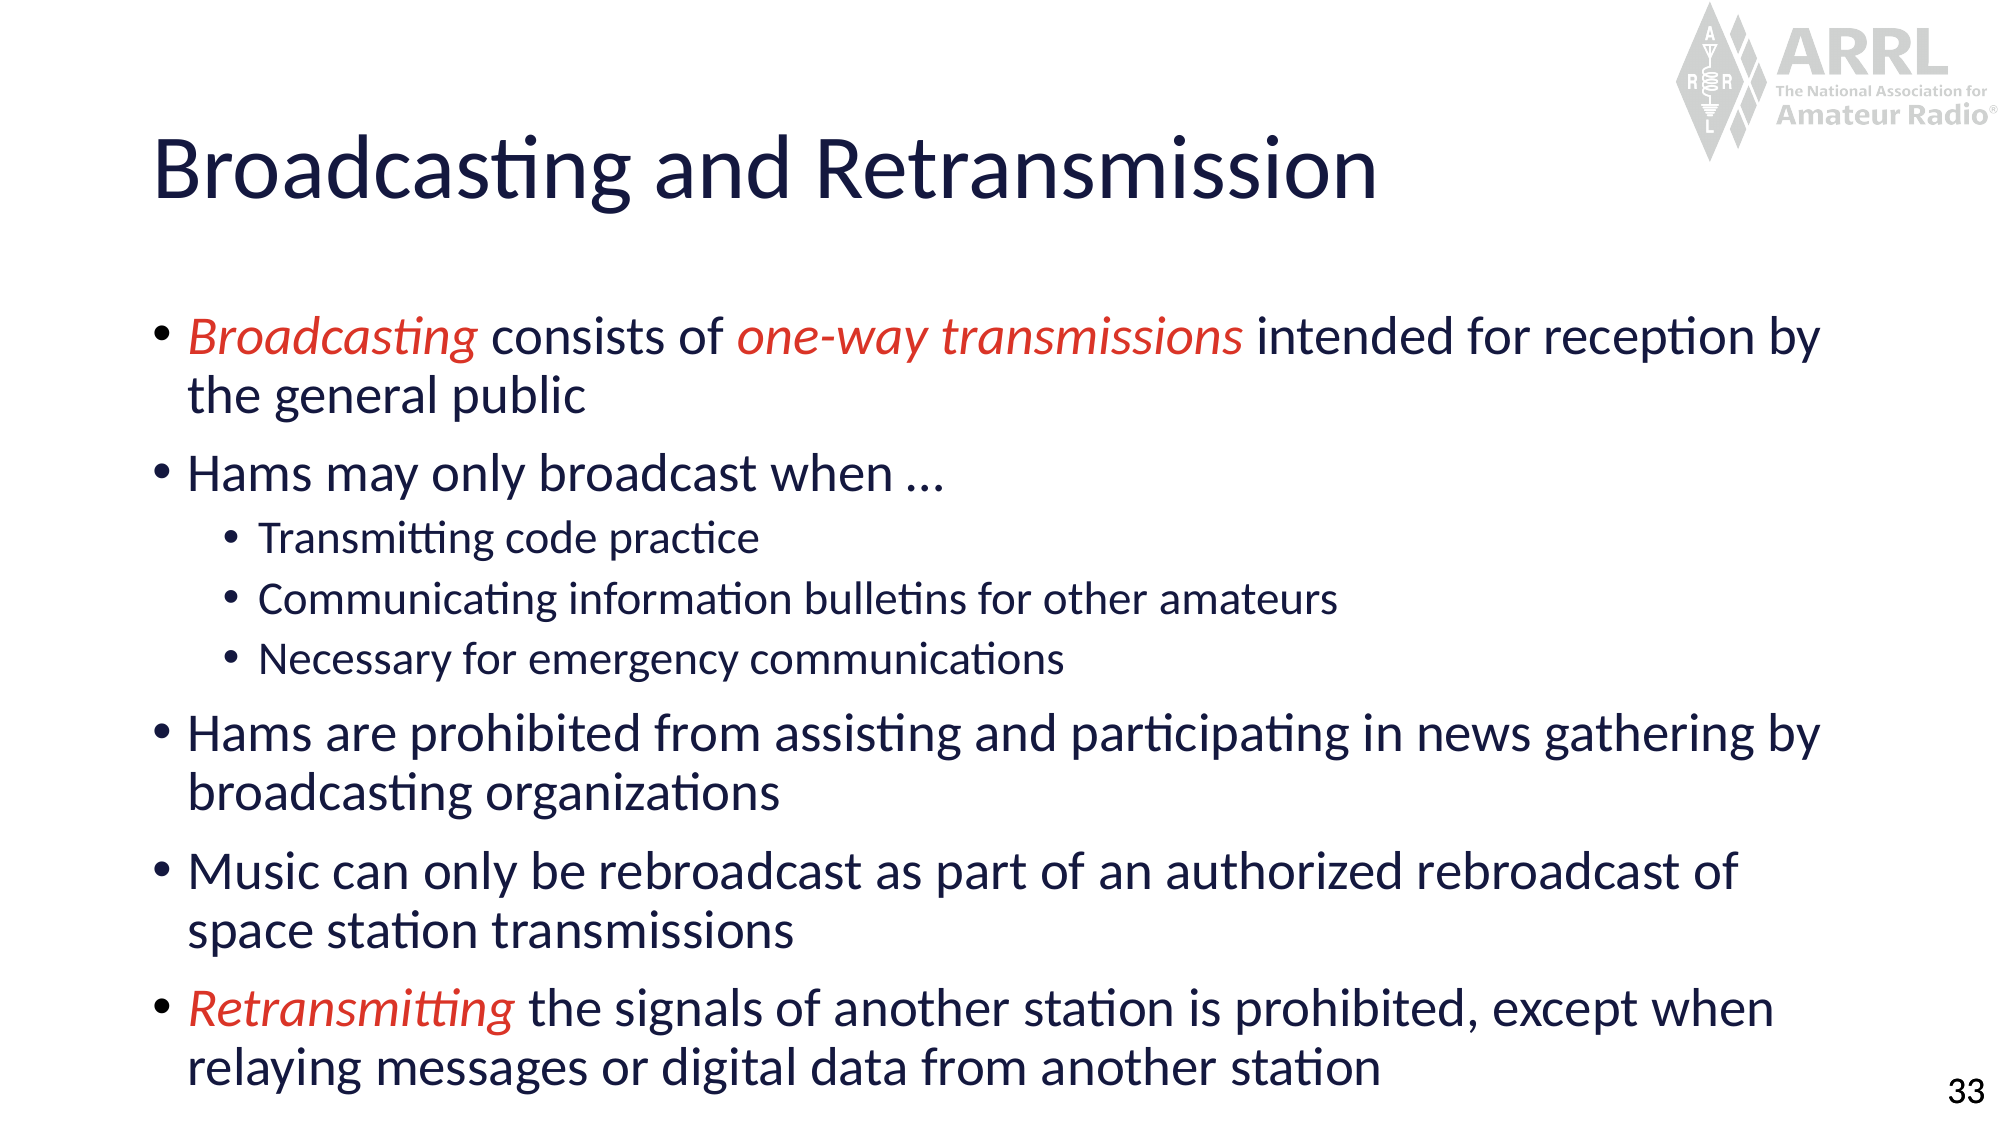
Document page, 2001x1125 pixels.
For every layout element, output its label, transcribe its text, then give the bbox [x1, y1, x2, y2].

list Broadcasting consists of one-way transmissions intended for reception by the general public Hams may only broadcast when … Transmitting code practice Communicating information bulletins for other amateurs Necessary for emergency communications Hams are prohibited from assisting and participating in news gathering by broadcasting organizations Music can only be rebroadcast as part of an authorized rebroadcast of space station transmissions Retransmitting the signals of another station is prohibited, except when relaying messages or digital data from another station [137, 299, 1863, 1106]
title Broadcasting and Retransmission [137, 59, 1863, 278]
picture [1674, 0, 2000, 164]
